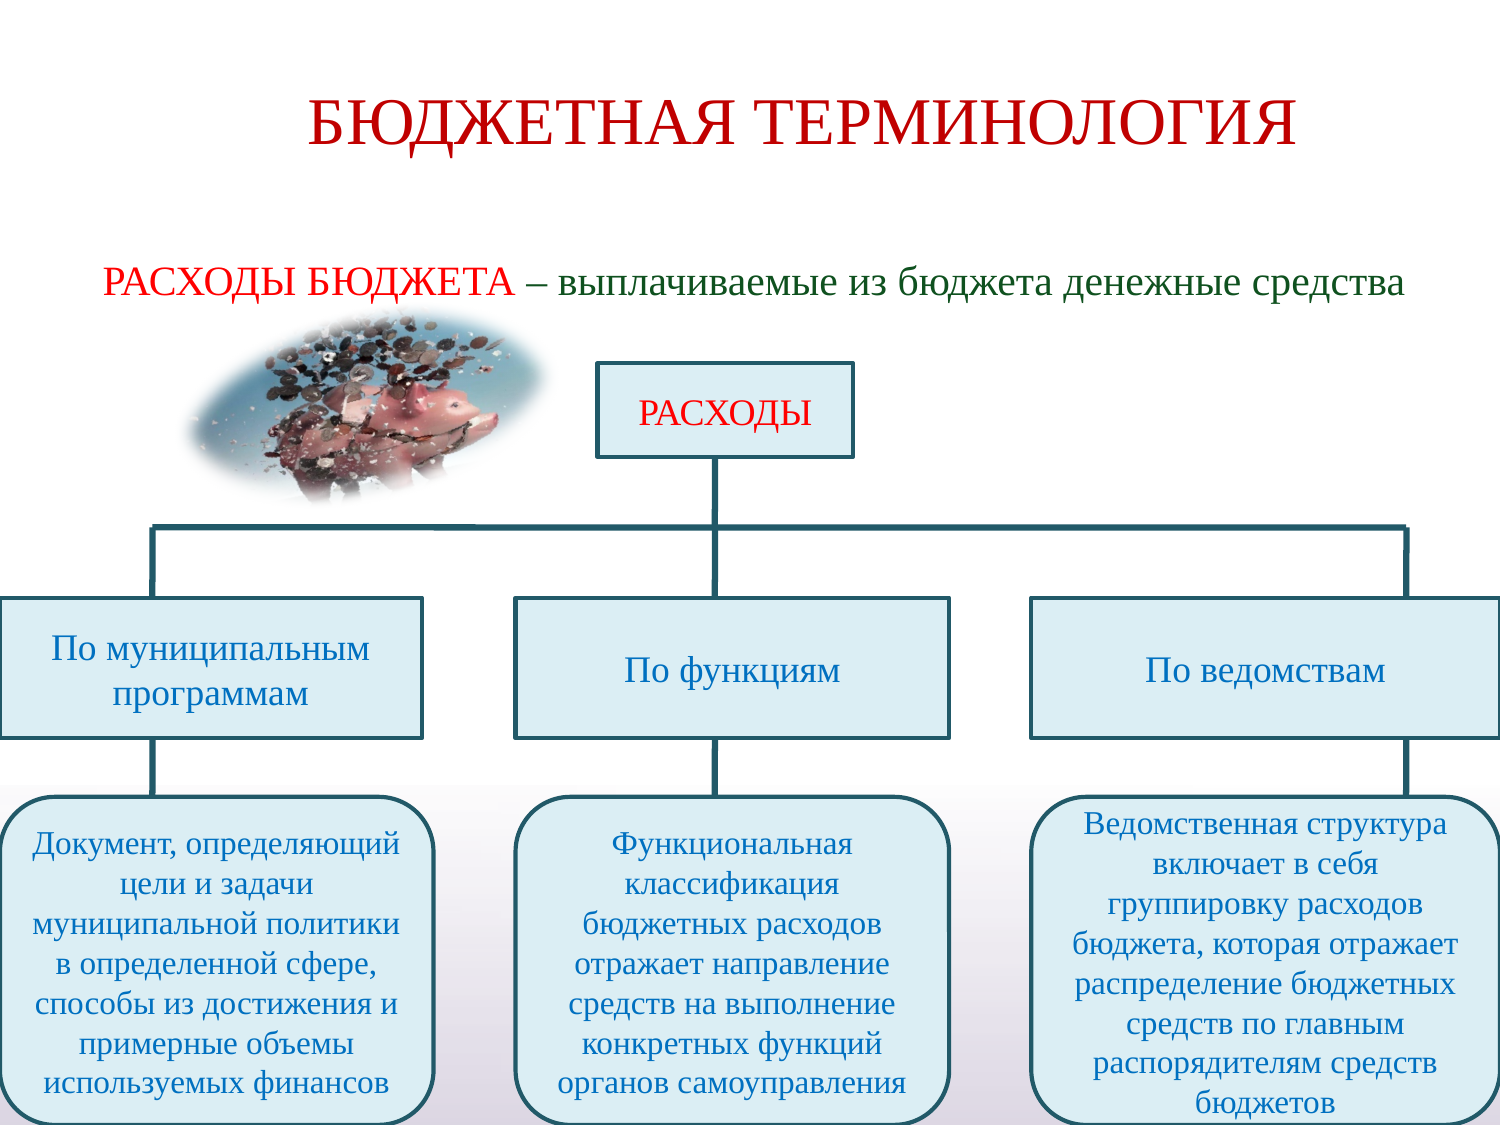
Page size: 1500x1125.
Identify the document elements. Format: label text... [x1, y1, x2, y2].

text_box По муниципальным программам [0, 596, 424, 740]
text_box РАСХОДЫ БЮДЖЕТА – выплачиваемые из бюджета денежные средства [87, 246, 1421, 311]
text_box БЮДЖЕТНАЯ ТЕРМИНОЛОГИЯ [292, 70, 1370, 165]
text_box РАСХОДЫ [595, 361, 855, 459]
text_box По функциям [513, 596, 951, 740]
picture [167, 306, 567, 506]
text_box По ведомствам [1029, 596, 1500, 740]
picture [0, 784, 1500, 1125]
